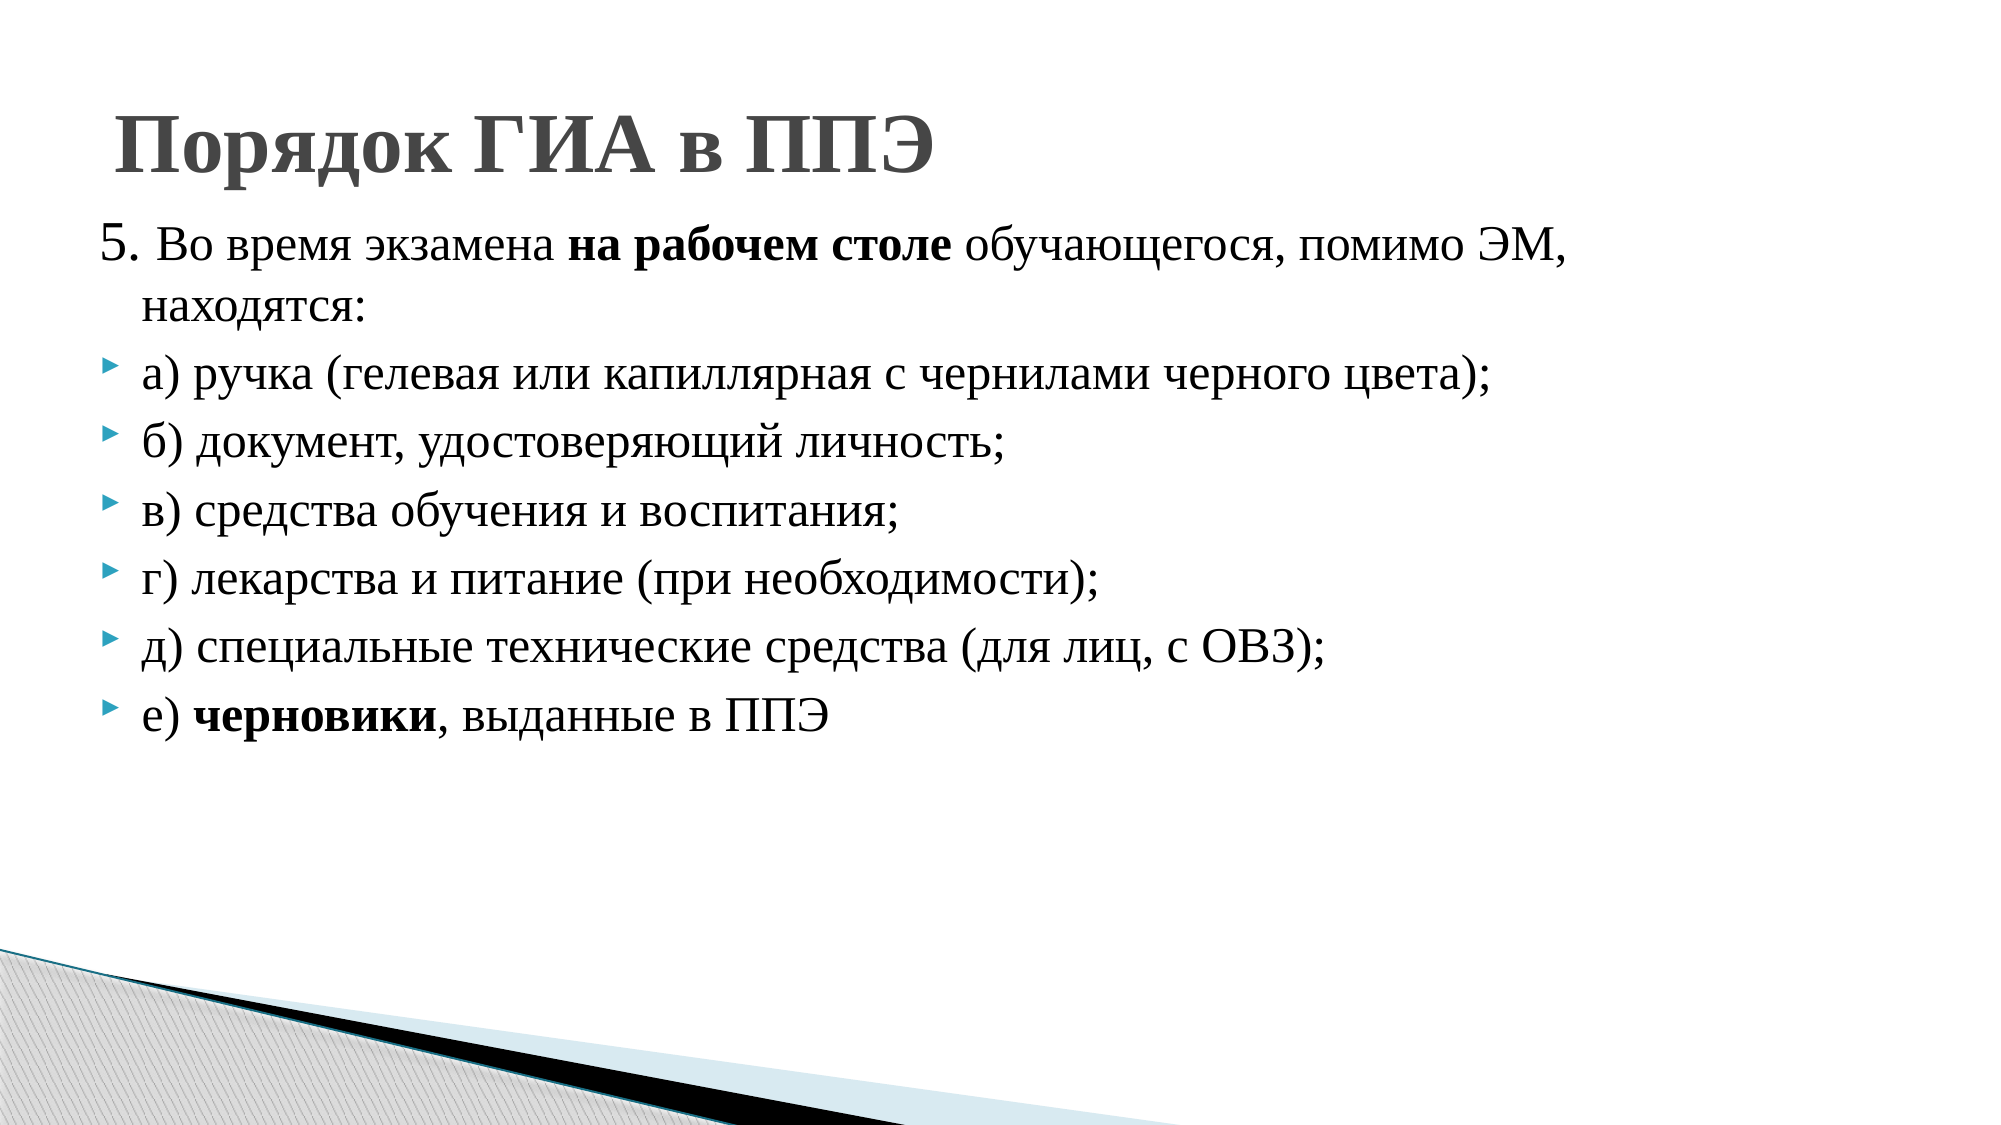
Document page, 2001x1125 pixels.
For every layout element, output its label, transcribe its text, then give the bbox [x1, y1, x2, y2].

list 5. Во время экзамена на рабочем столе обучающегося, помимо ЭМ, находятся: а) ручка (гелевая или капиллярная с чернилами черного цвета); б) документ, удостоверяющий личность; в) средства обучения и воспитания; г) лекарства и питание (при необходимости); д) специальные технические средства (для лиц, с ОВЗ); е) черновики, выданные в ППЭ [66, 196, 1721, 1125]
title Порядок ГИА в ППЭ [99, 45, 1900, 233]
